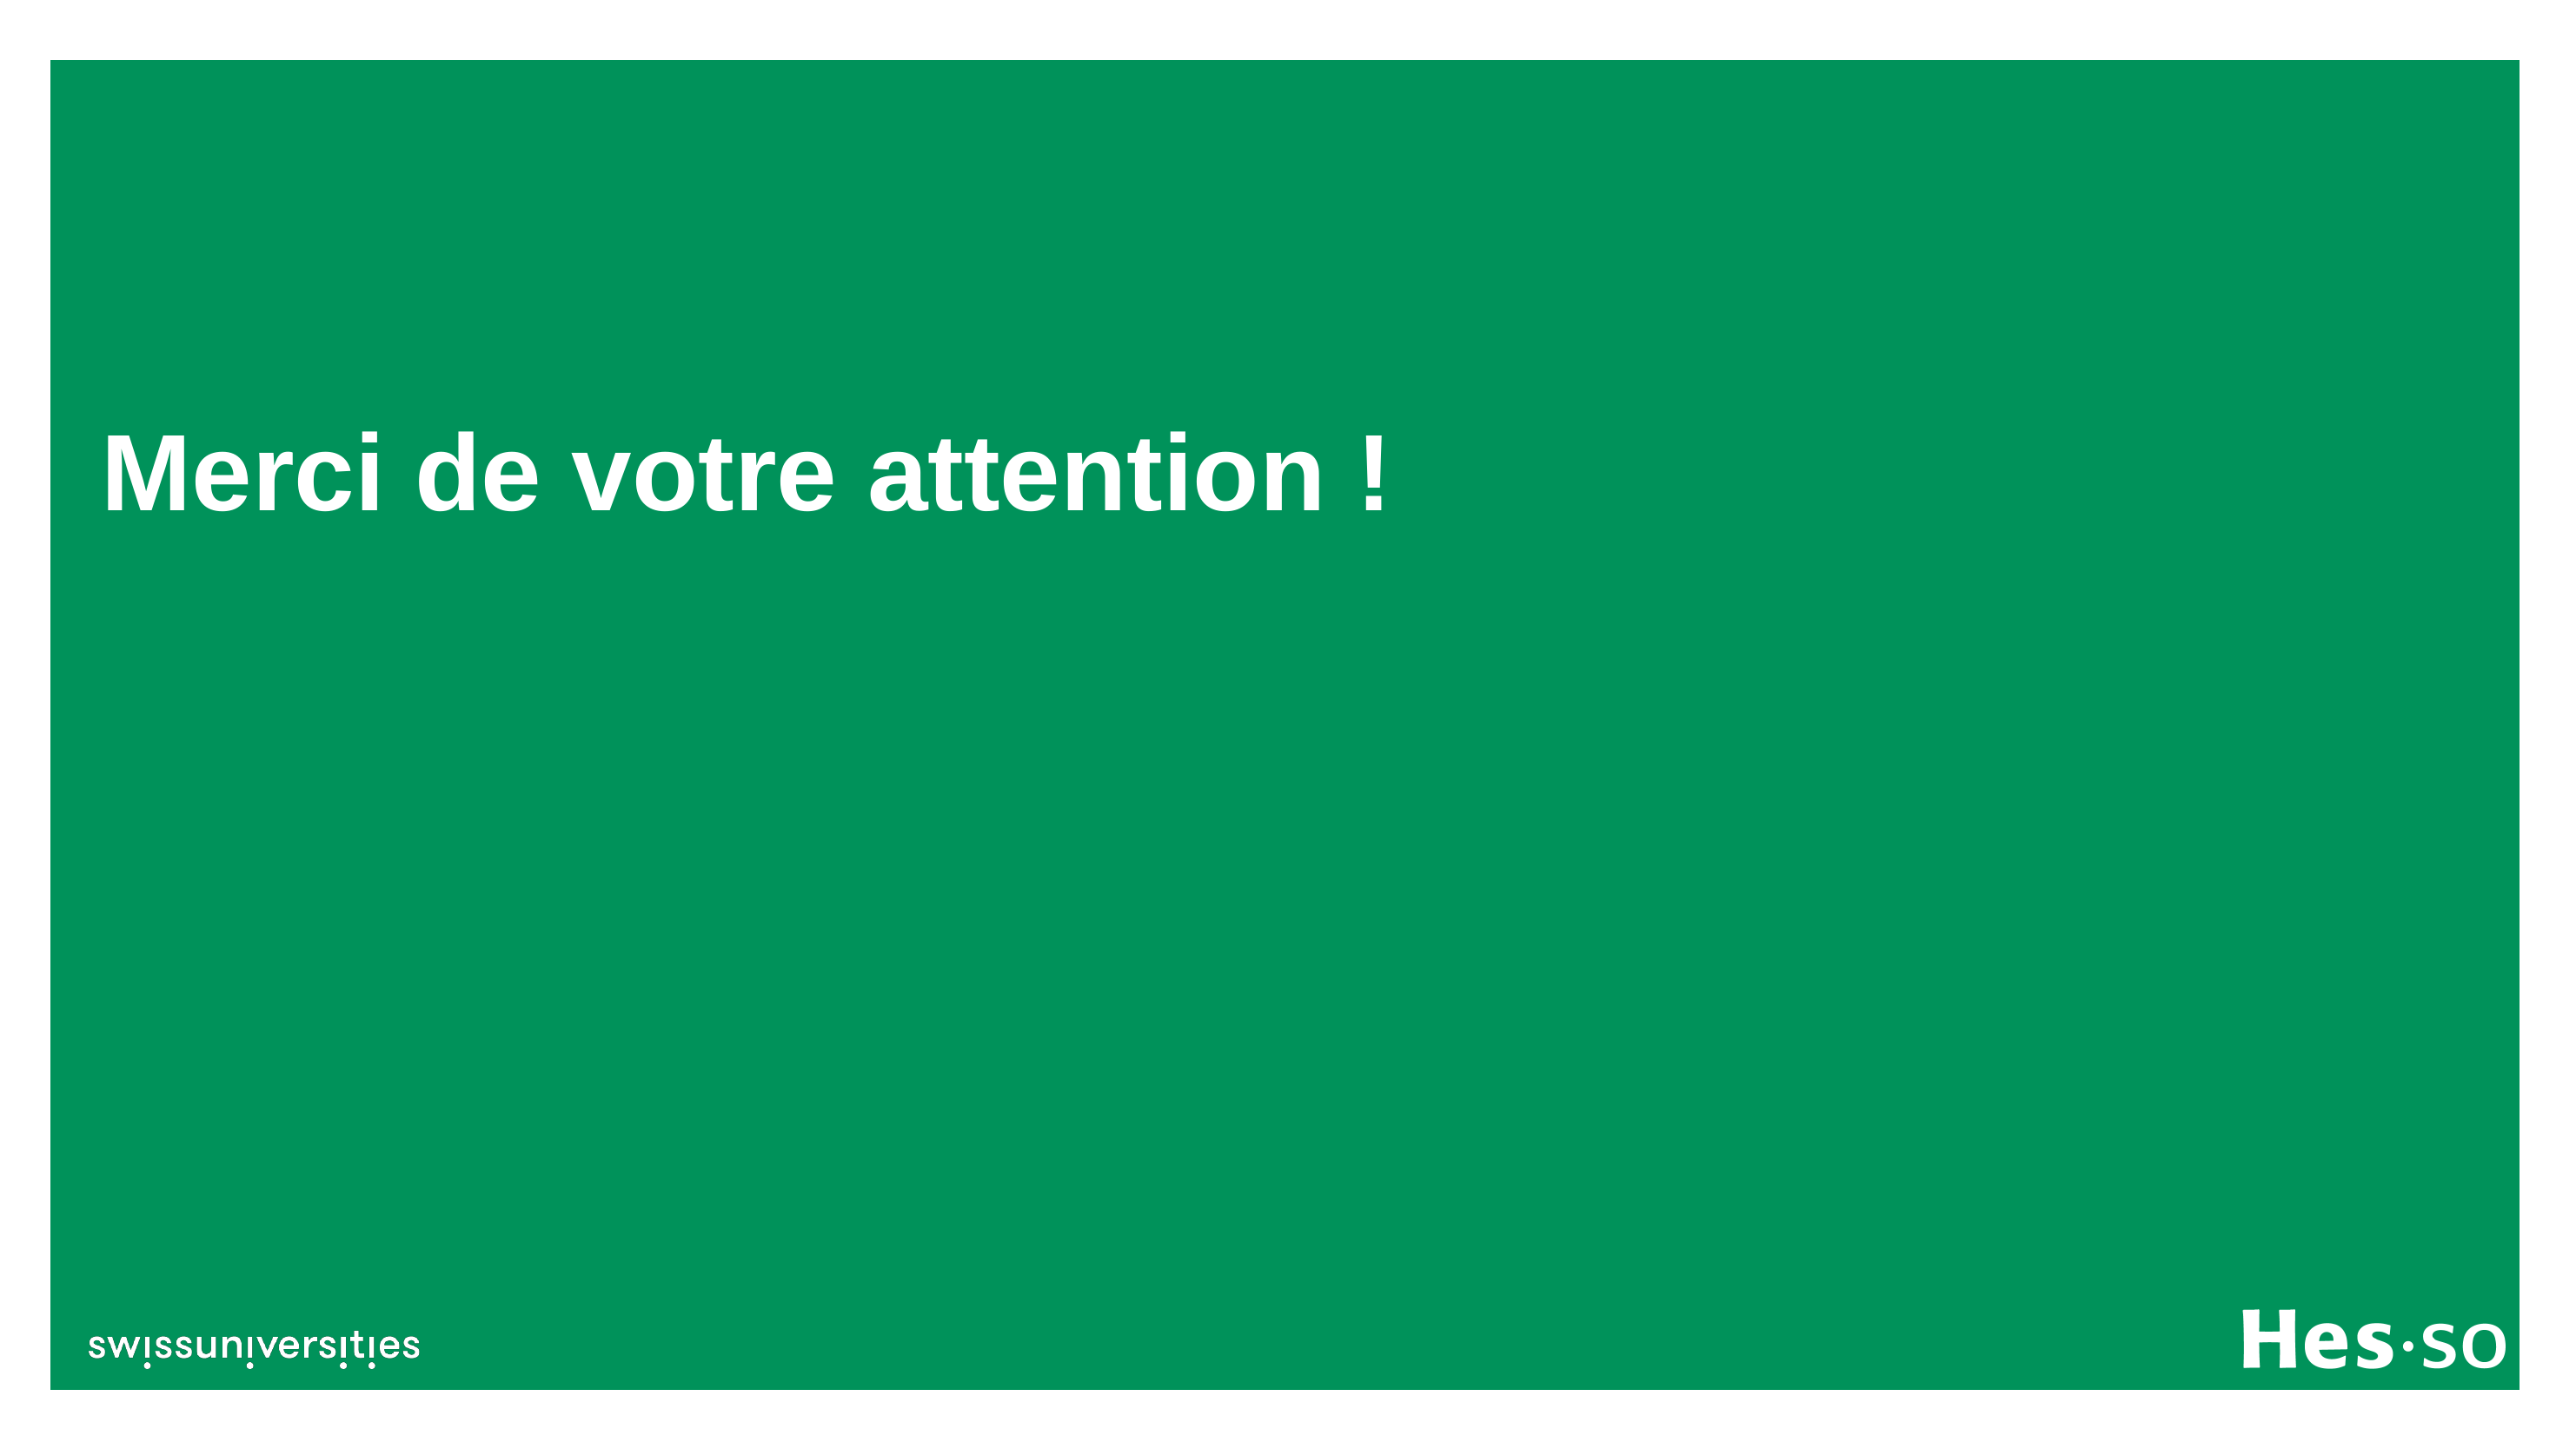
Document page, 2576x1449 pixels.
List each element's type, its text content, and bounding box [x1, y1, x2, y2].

picture [50, 60, 2520, 1390]
title Merci de votre attention ! [88, 395, 2488, 550]
